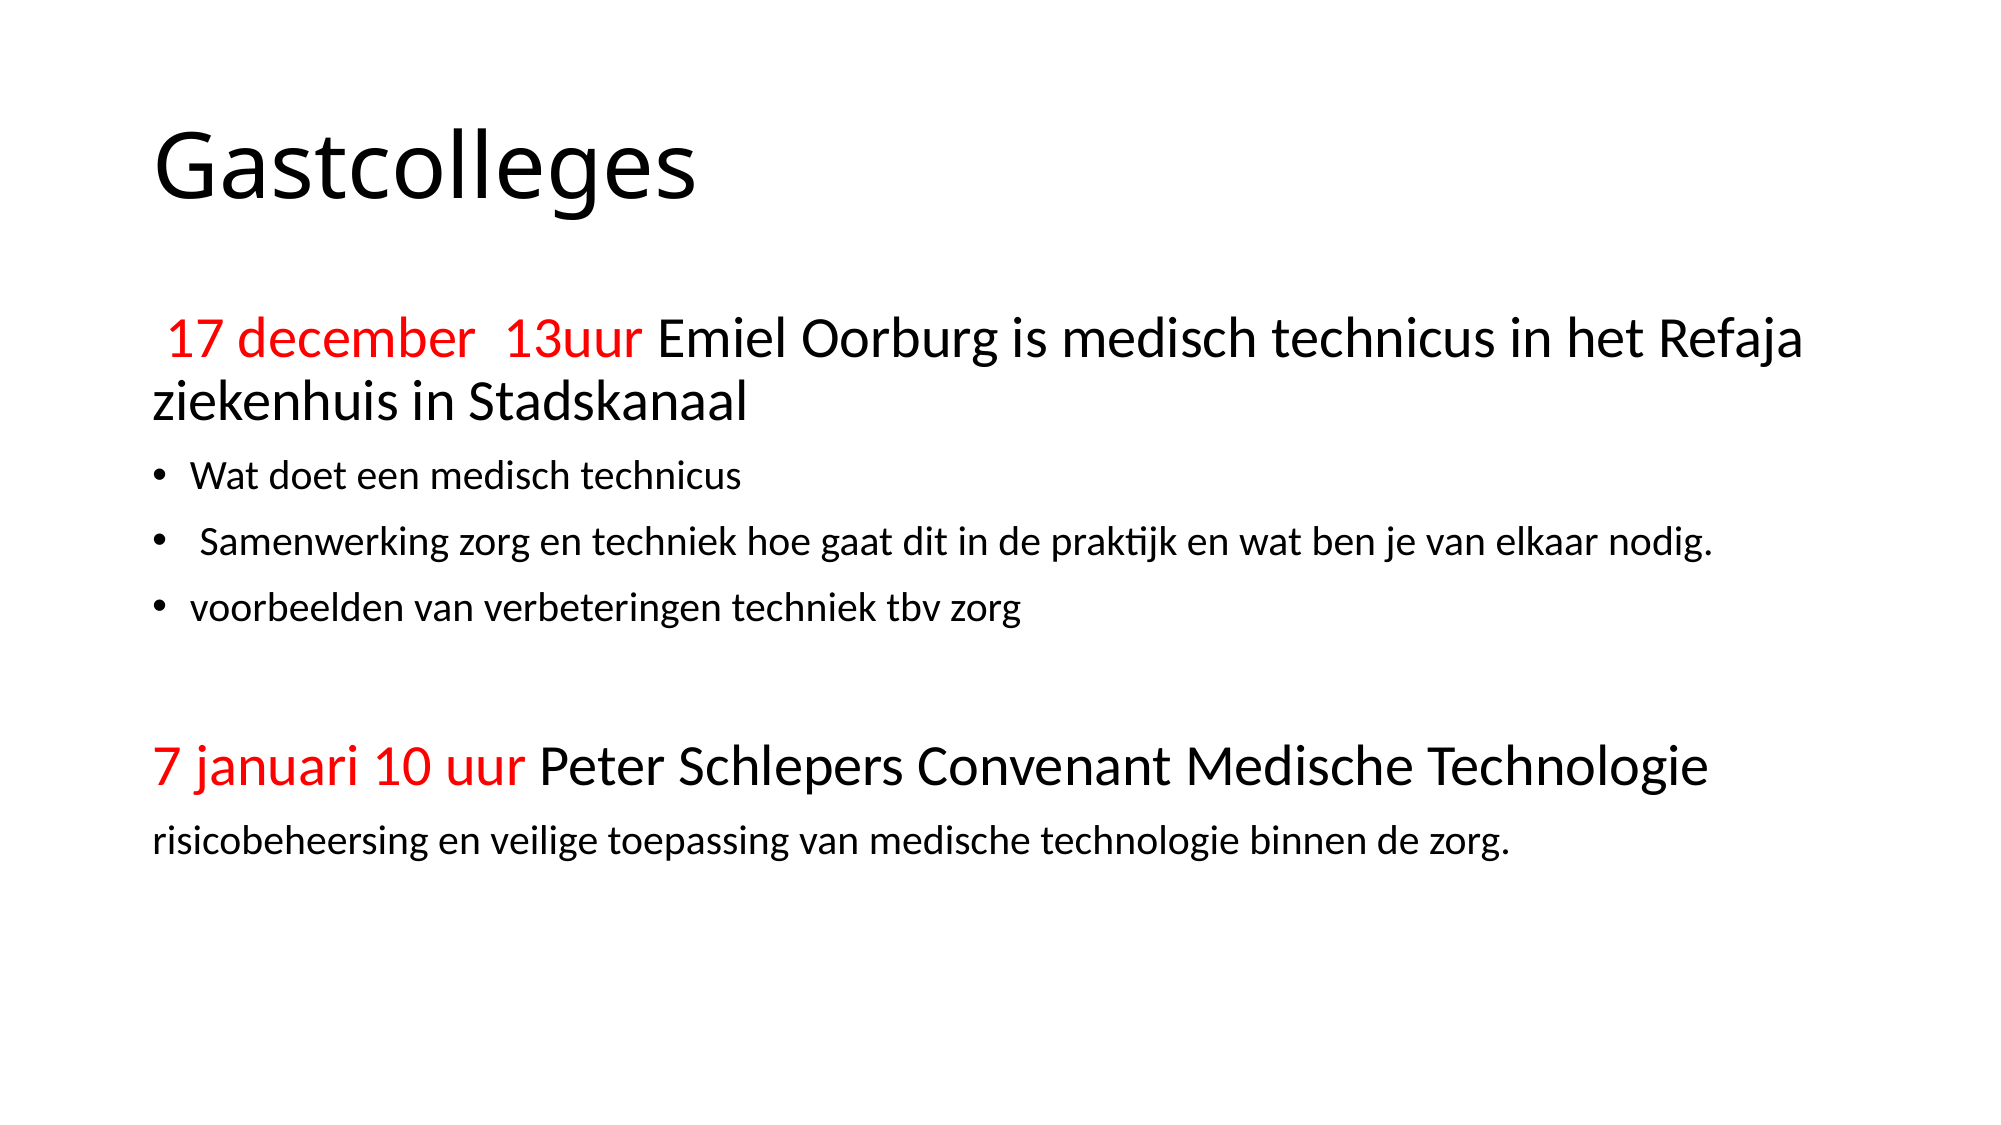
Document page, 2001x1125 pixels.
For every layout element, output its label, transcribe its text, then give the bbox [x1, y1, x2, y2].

list 17 december 13uur Emiel Oorburg is medisch technicus in het Refaja ziekenhuis in Stadskanaal Wat doet een medisch technicus Samenwerking zorg en techniek hoe gaat dit in de praktijk en wat ben je van elkaar nodig. voorbeelden van verbeteringen techniek tbv zorg 7 januari 10 uur Peter Schlepers Convenant Medische Technologie risicobeheersing en veilige toepassing van medische technologie binnen de zorg. [137, 299, 1863, 1014]
title Gastcolleges [137, 59, 1863, 278]
